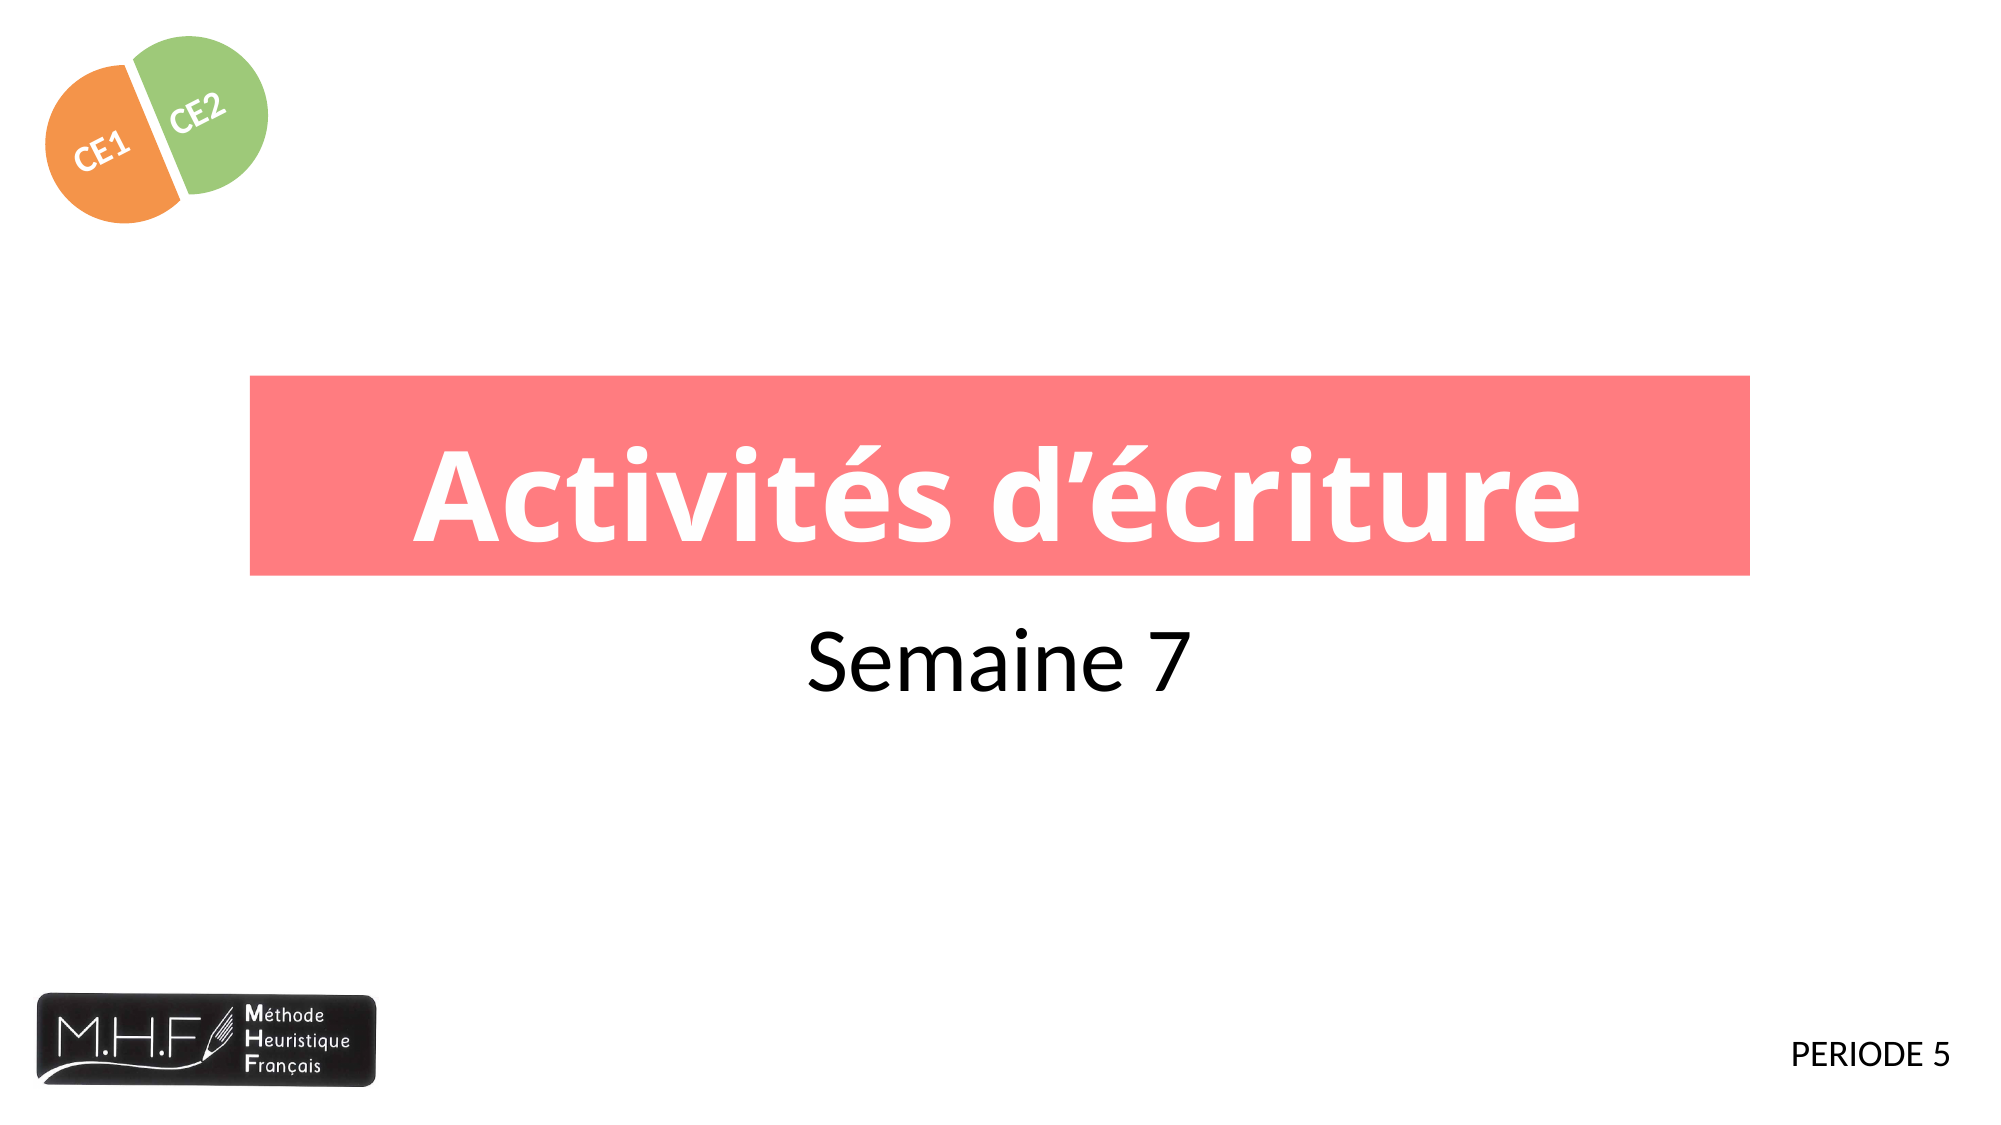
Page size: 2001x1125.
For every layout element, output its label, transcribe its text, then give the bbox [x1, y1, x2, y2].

picture [33, 990, 379, 1089]
text_box PERIODE 5 [1362, 1021, 1967, 1082]
subtitle Semaine 7 [249, 604, 1750, 877]
title Activités d’écriture [249, 375, 1750, 576]
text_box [45, 35, 269, 224]
